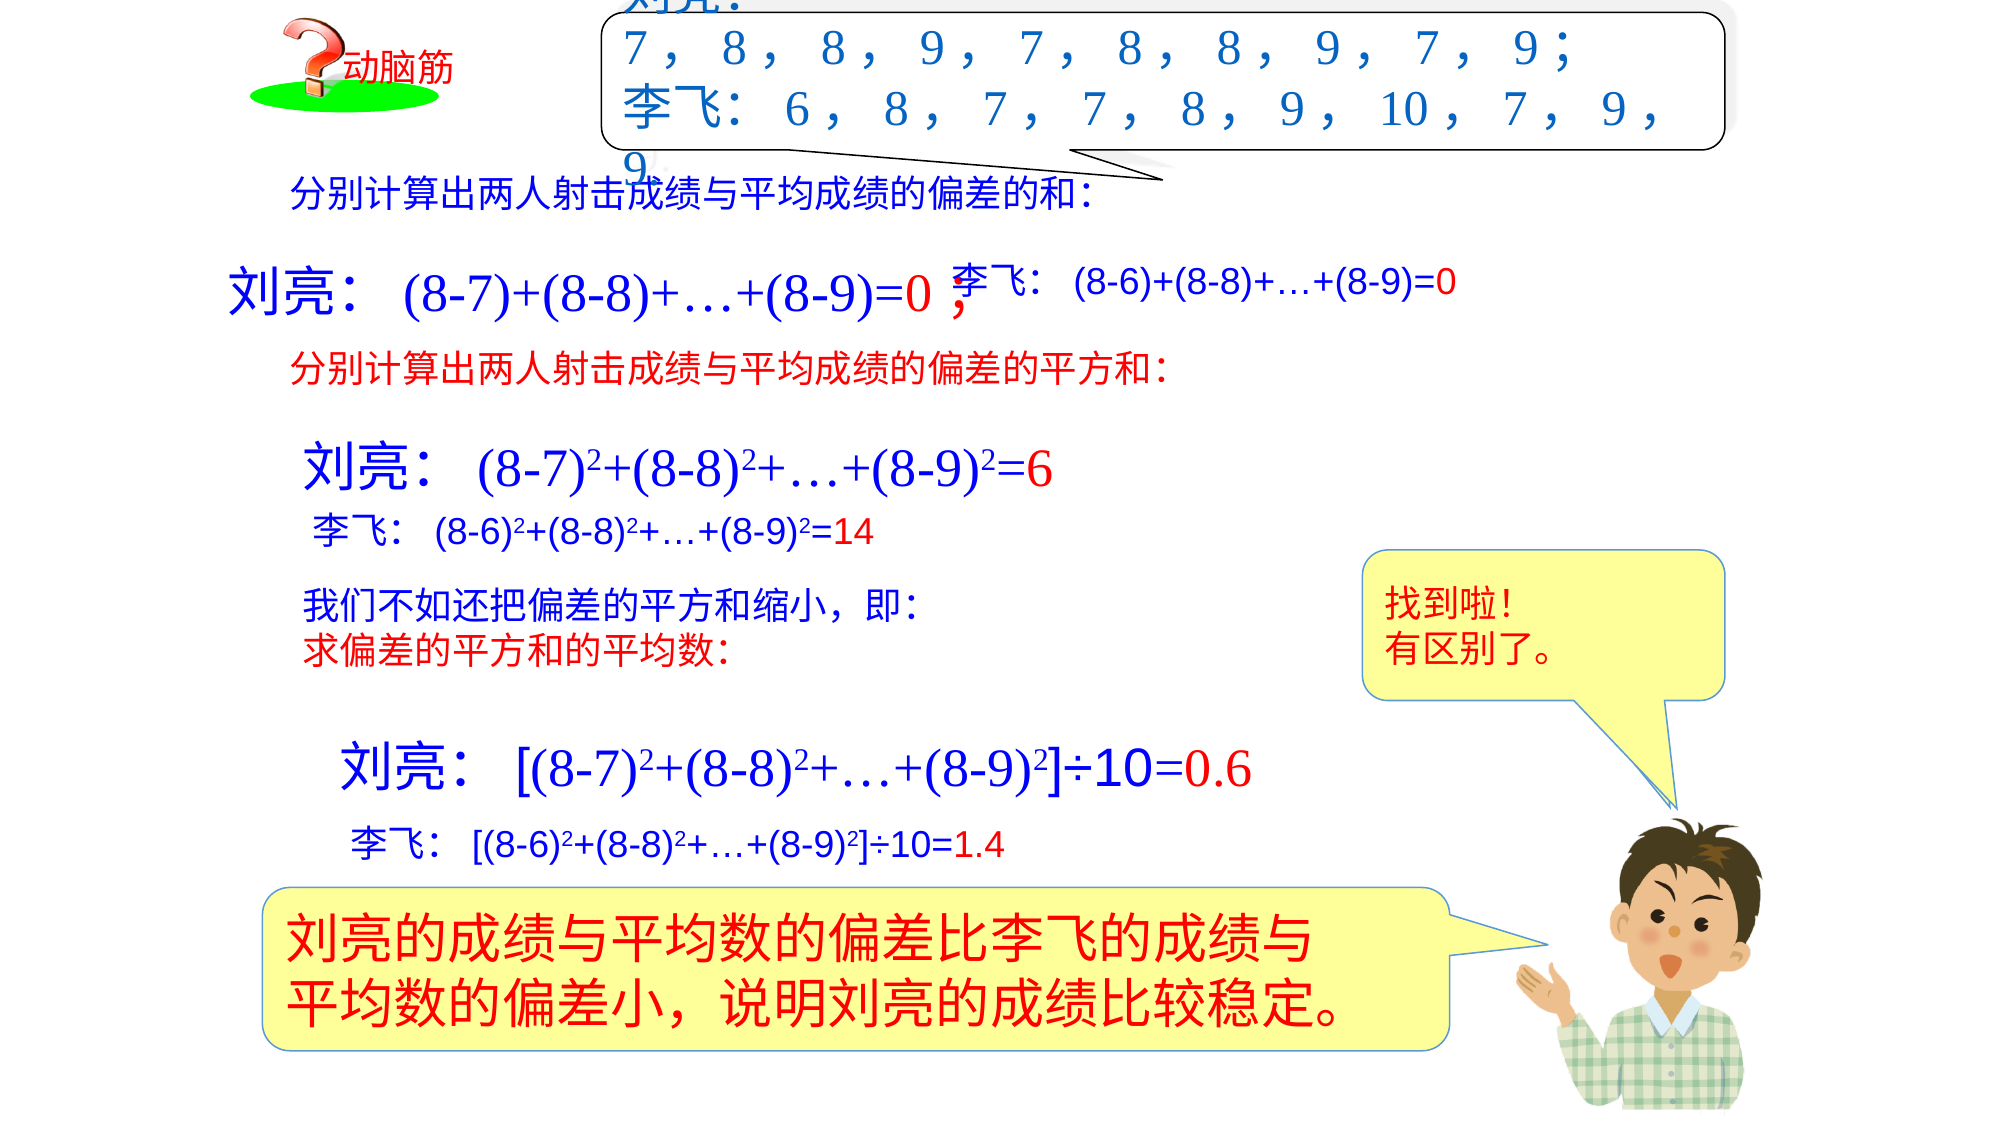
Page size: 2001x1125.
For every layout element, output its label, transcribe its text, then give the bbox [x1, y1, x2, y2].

picture [1512, 812, 1766, 1116]
text_box 李飞：[(8-6)2+(8-8)2+…+(8-9)2]÷10=1.4 [335, 812, 1021, 873]
text_box 我们不如还把偏差的平方和缩小，即： 求偏差的平方和的平均数： [287, 574, 955, 680]
text_box 刘亮：(8-7)+(8-8)+…+(8-9)=0； [213, 249, 1015, 330]
text_box 分别计算出两人射击成绩与平均成绩的偏差的平方和： [274, 337, 1688, 398]
text_box 刘亮：7，8，8，9，7，8，8，9，7，9； 李飞：6，8，7，7，8，9，10，7，9，9. [601, 12, 1725, 180]
text_box 找到啦！ 有区别了。 [1362, 549, 1725, 809]
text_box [249, 12, 542, 113]
text_box 还是没区别， 怎么办？ [1641, 773, 1670, 808]
text_box 刘亮：[(8-7)2+(8-8)2+…+(8-9)2]÷10=0.6 [324, 724, 1381, 805]
text_box 李飞：(8-6)+(8-8)+…+(8-9)=0 [937, 249, 1472, 310]
text_box 分别计算出两人射击成绩与平均成绩的偏差的和： [274, 162, 1550, 223]
text_box 刘亮：(8-7)2+(8-8)2+…+(8-9)2=6 [287, 424, 1343, 505]
text_box 刘亮的成绩与平均数的偏差比李飞的成绩与 平均数的偏差小，说明刘亮的成绩比较稳定。 [262, 887, 1512, 1051]
text_box 李飞：(8-6)2+(8-8)2+…+(8-9)2=14 [298, 499, 890, 560]
